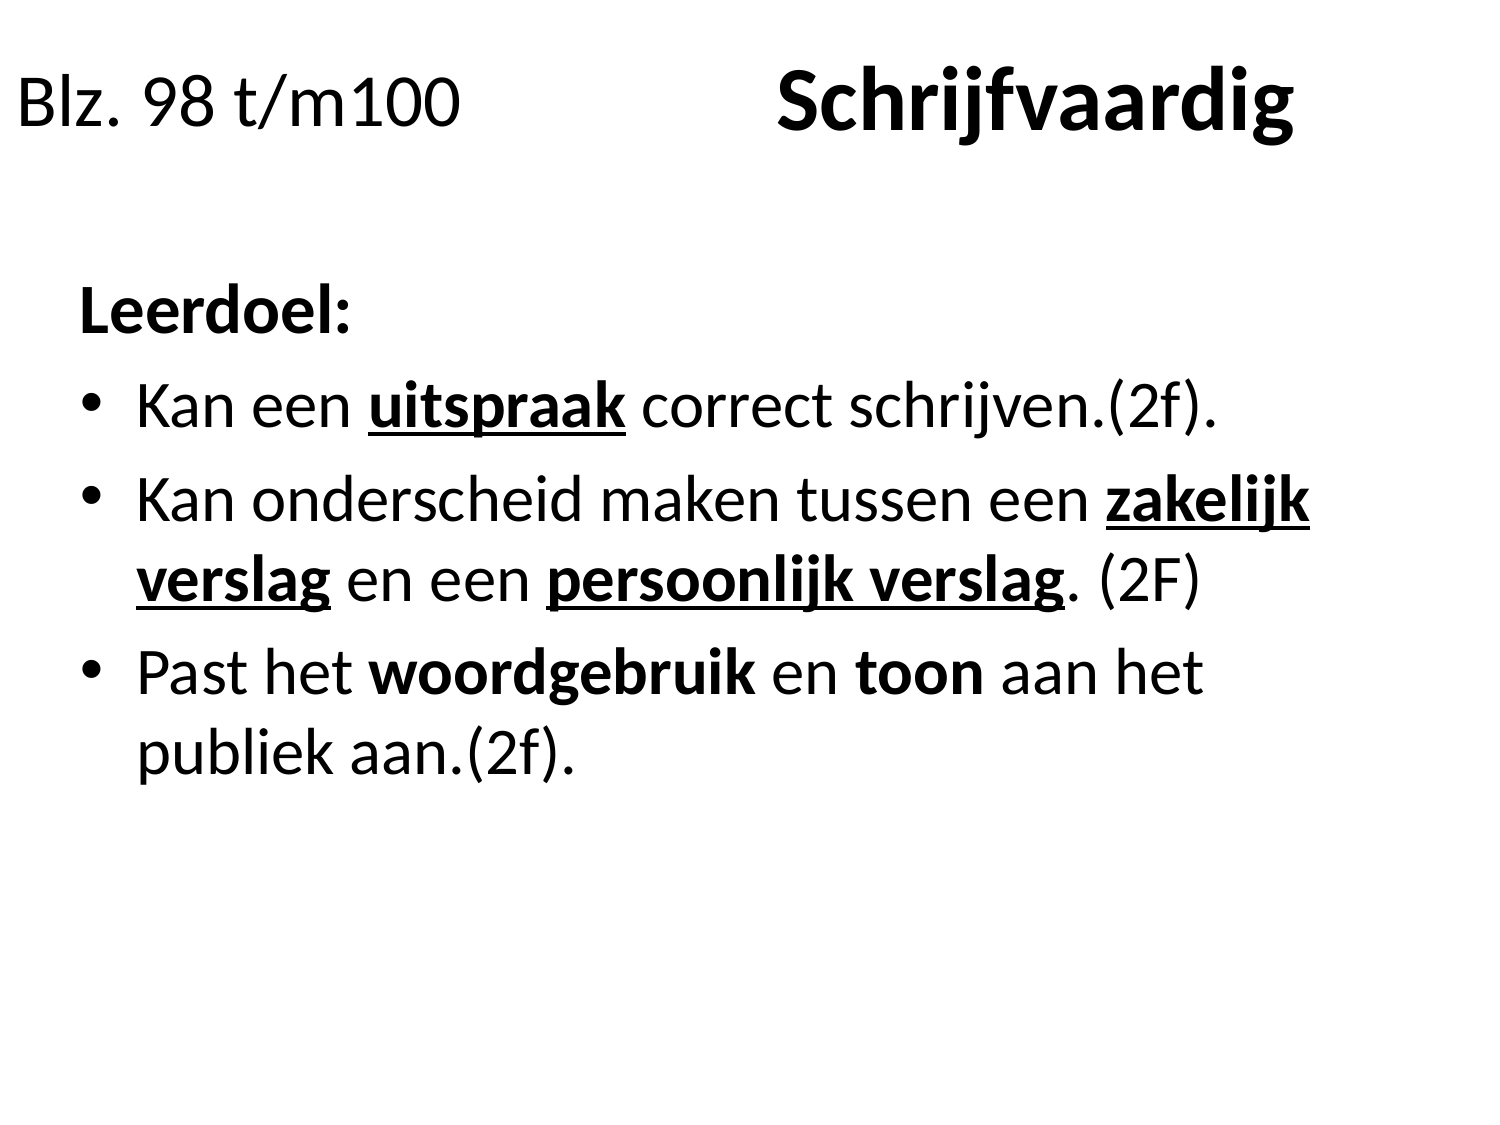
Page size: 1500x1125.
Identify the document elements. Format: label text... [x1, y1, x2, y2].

text_box Leerdoel: Kan een uitspraak correct schrijven.(2f). Kan onderscheid maken tussen een zakelijk verslag en een persoonlijk verslag. (2F) Past het woordgebruik en toon aan het publiek aan.(2f). [64, 255, 1415, 998]
text_box Schrijfvaardig [761, 0, 1500, 188]
title Blz. 98 t/m100 [0, 2, 479, 191]
